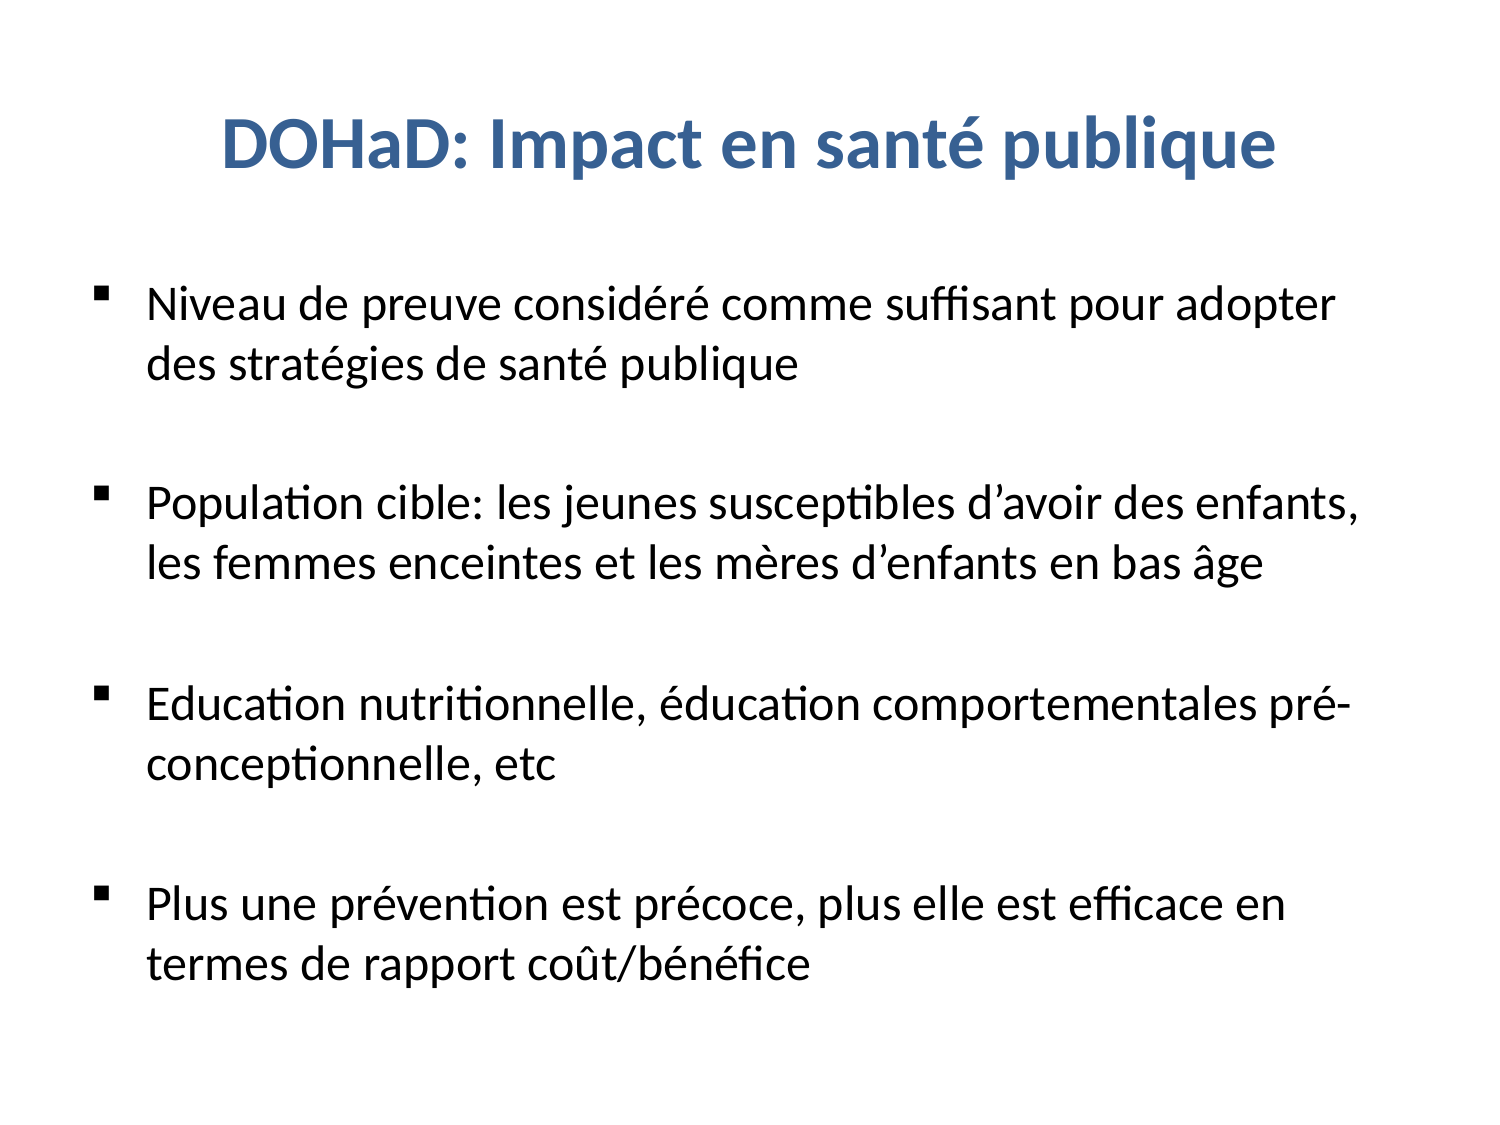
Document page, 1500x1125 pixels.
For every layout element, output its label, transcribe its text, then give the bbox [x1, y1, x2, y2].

title DOHaD: Impact en santé publique [75, 45, 1425, 233]
list Niveau de preuve considéré comme suffisant pour adopter des stratégies de santé publique Population cible: les jeunes susceptibles d’avoir des enfants, les femmes enceintes et les mères d’enfants en bas âge Education nutritionnelle, éducation comportementales pré-conceptionnelle, etc Plus une prévention est précoce, plus elle est efficace en termes de rapport coût/bénéfice [75, 262, 1425, 1005]
